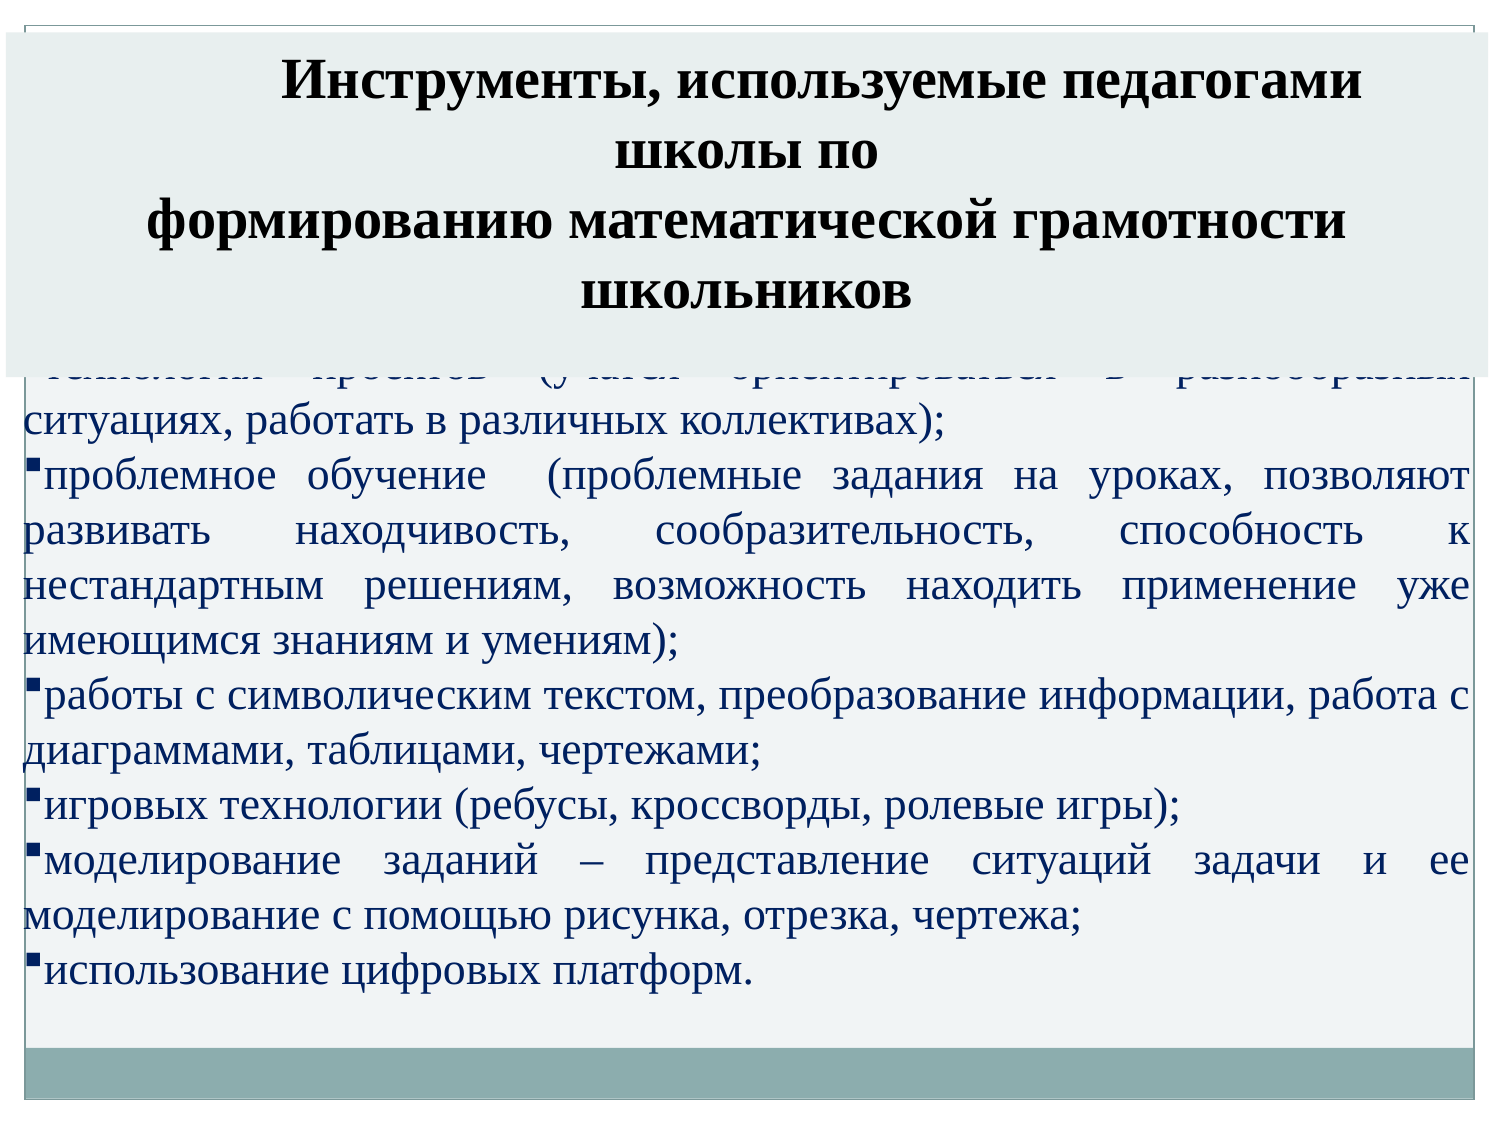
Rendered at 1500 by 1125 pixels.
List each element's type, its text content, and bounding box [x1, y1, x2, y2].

text_box Инструменты, используемые педагогами школы по формированию математической грамотности школьников [5, 32, 1489, 378]
text_box технология проектов (учатся ориентироваться в разнообразных ситуациях, работать в различных коллективах); проблемное обучение (проблемные задания на уроках, позволяют развивать находчивость, сообразительность, способность к нестандартным решениям, возможность находить применение уже имеющимся знаниям и умениям); работы с символическим текстом, преобразование информации, работа с диаграммами, таблицами, чертежами; игровых технологии (ребусы, кроссворды, ролевые игры); моделирование заданий – представление ситуаций задачи и ее моделирование с помощью рисунка, отрезка, чертежа; использование цифровых платформ. [8, 378, 1486, 1001]
